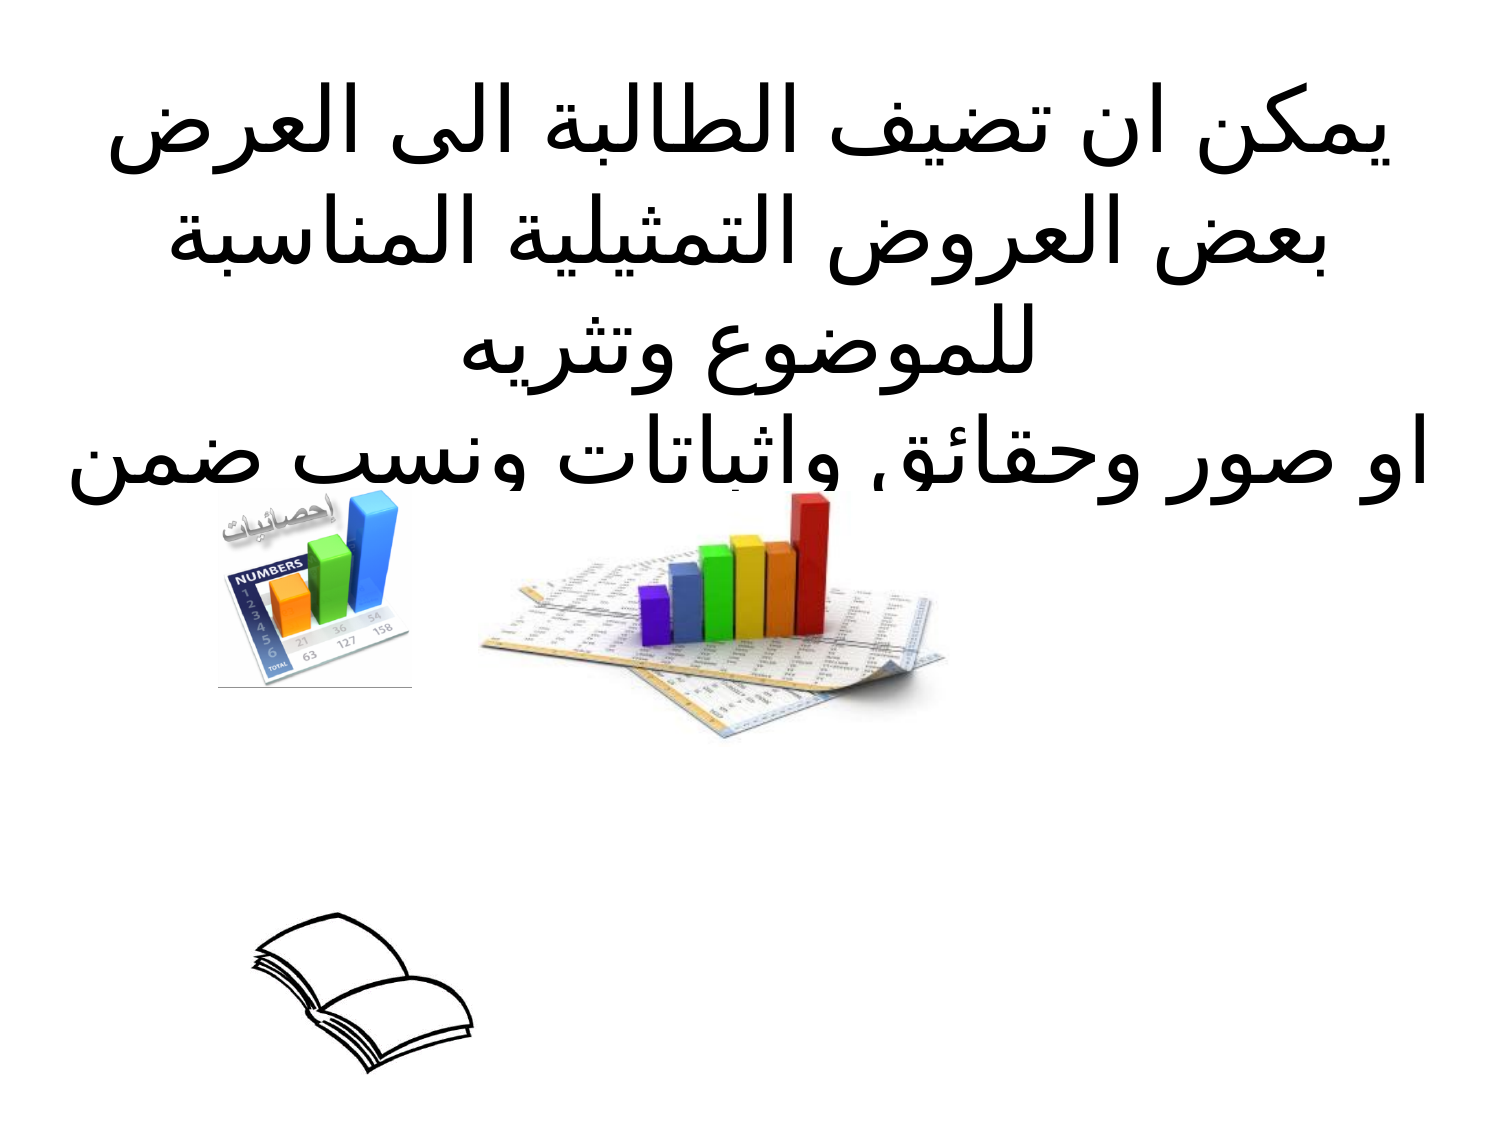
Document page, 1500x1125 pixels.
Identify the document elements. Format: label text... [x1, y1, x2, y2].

picture [478, 491, 951, 747]
title يمكن ان تضيف الطالبة الى العرض بعض العروض التمثيلية المناسبة للموضوع وتثريه او صور وحقائق واثباتات ونسب ضمن العرض [29, 19, 1471, 1094]
picture [240, 892, 483, 1087]
picture [218, 488, 412, 688]
